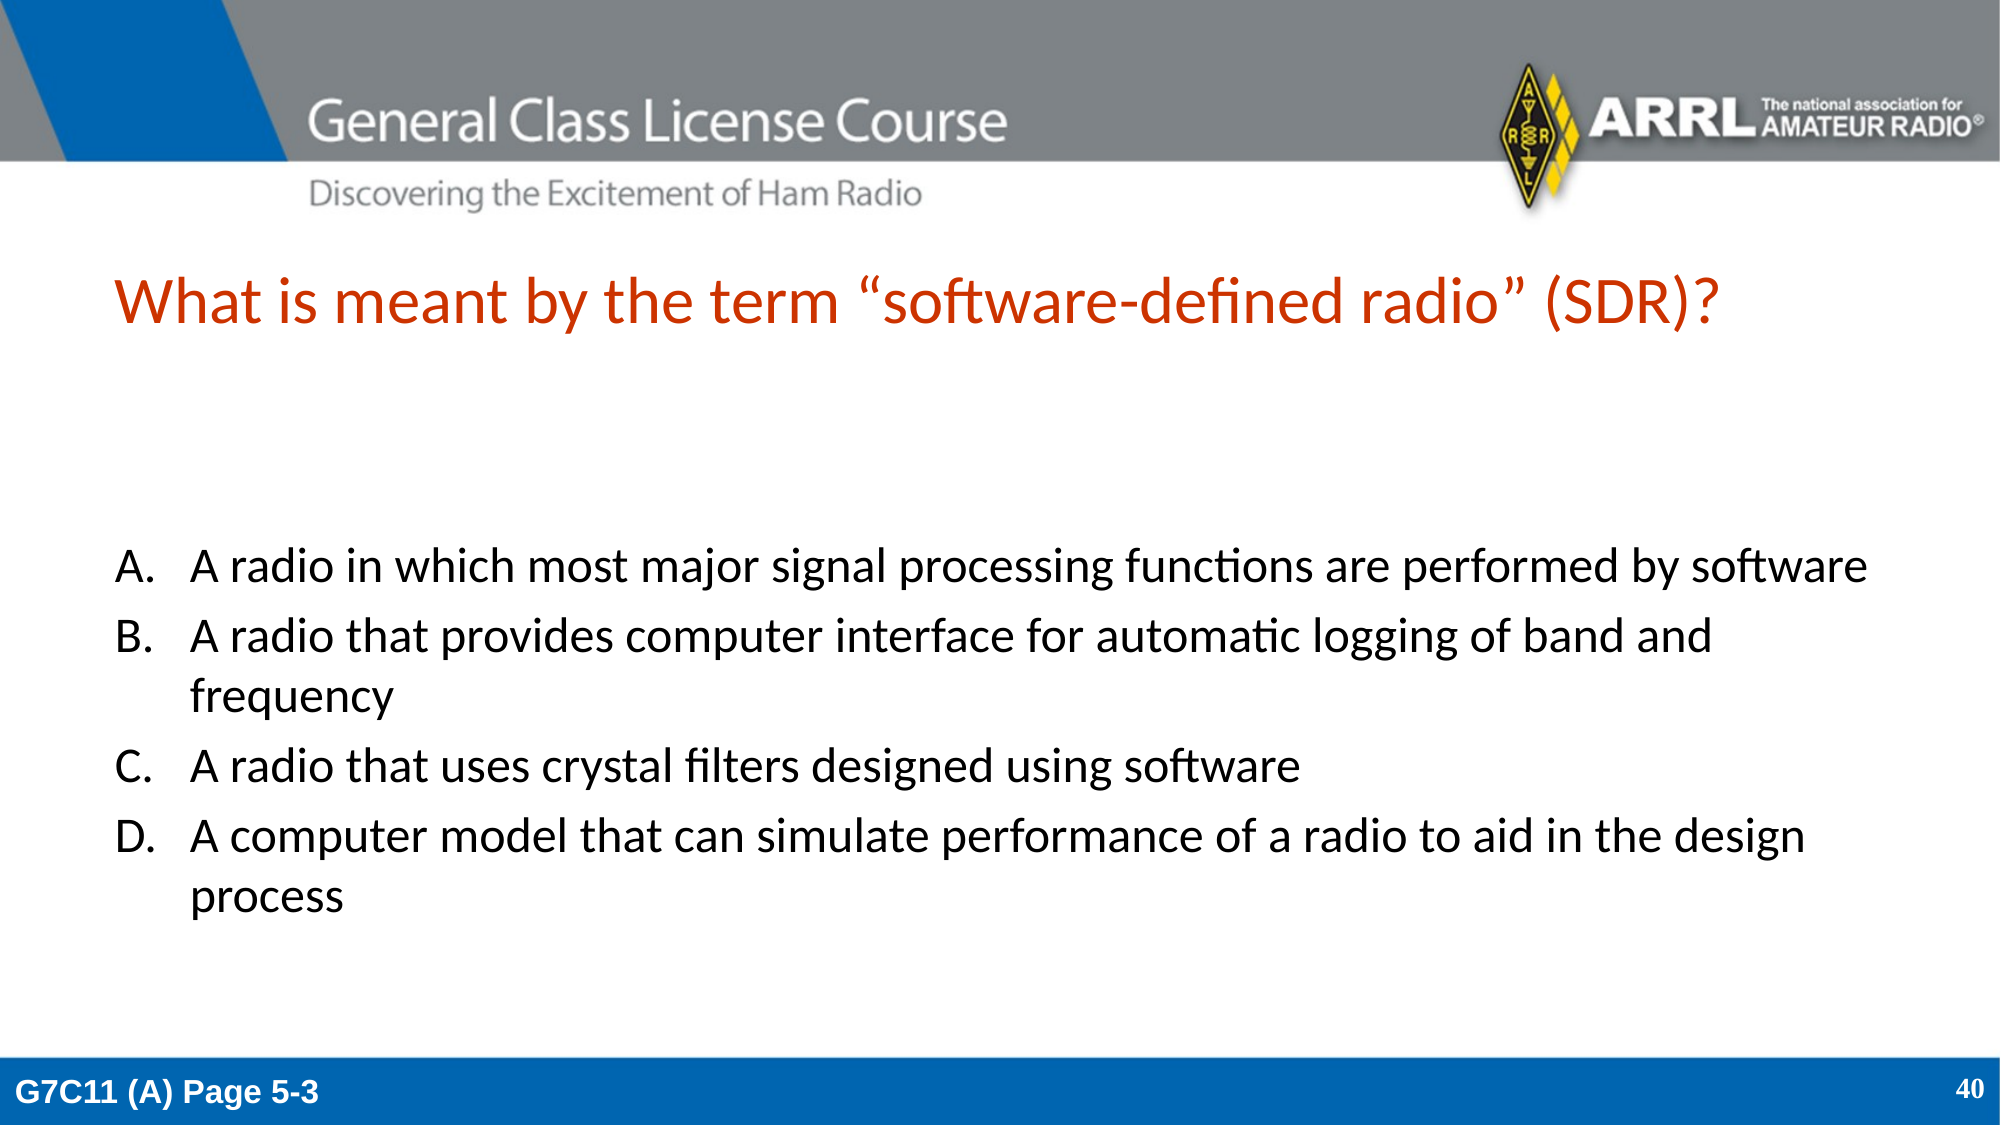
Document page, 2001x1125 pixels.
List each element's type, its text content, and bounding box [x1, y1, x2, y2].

title What is meant by the term “software-defined radio” (SDR)? [99, 249, 1900, 468]
text_box 40 [1875, 1062, 2000, 1113]
picture [0, 0, 2001, 1125]
text_box G7C11 (A) Page 5-3 [0, 1062, 1313, 1118]
list A radio in which most major signal processing functions are performed by software A radio that provides computer interface for automatic logging of band and frequency A radio that uses crystal filters designed using software A computer model that can simulate performance of a radio to aid in the design process [99, 525, 1900, 1005]
